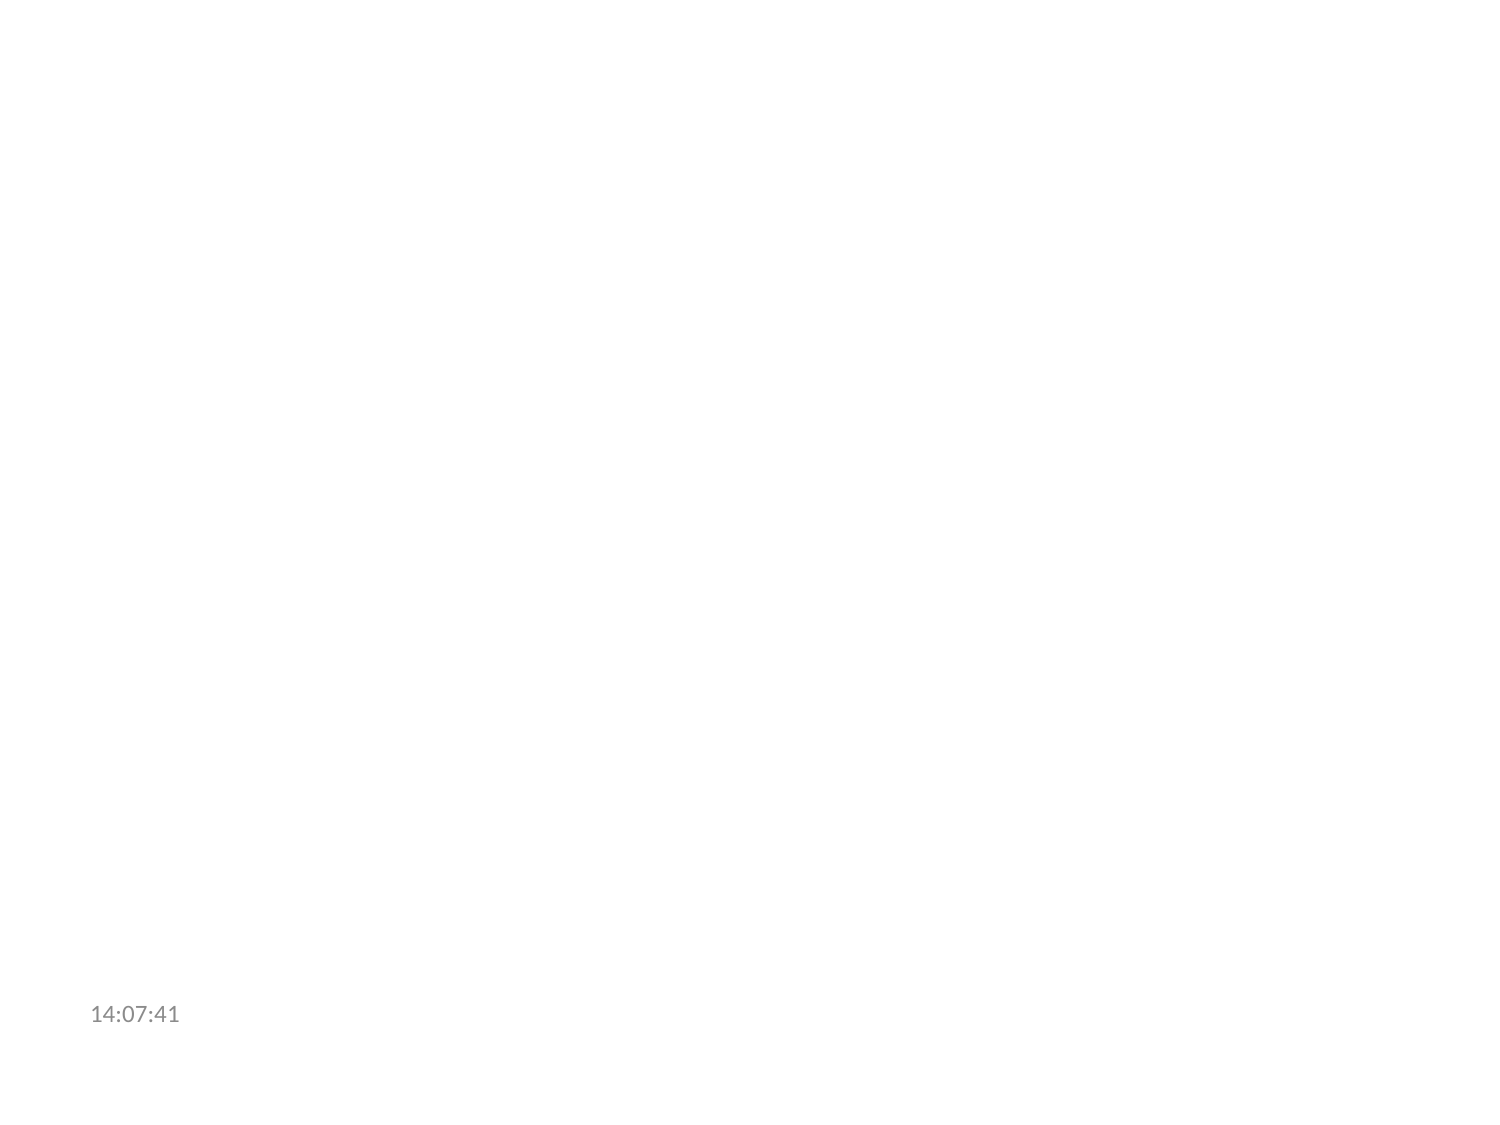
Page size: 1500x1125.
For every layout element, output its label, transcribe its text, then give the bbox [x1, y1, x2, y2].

text_box 15:35:09 [75, 982, 425, 1043]
